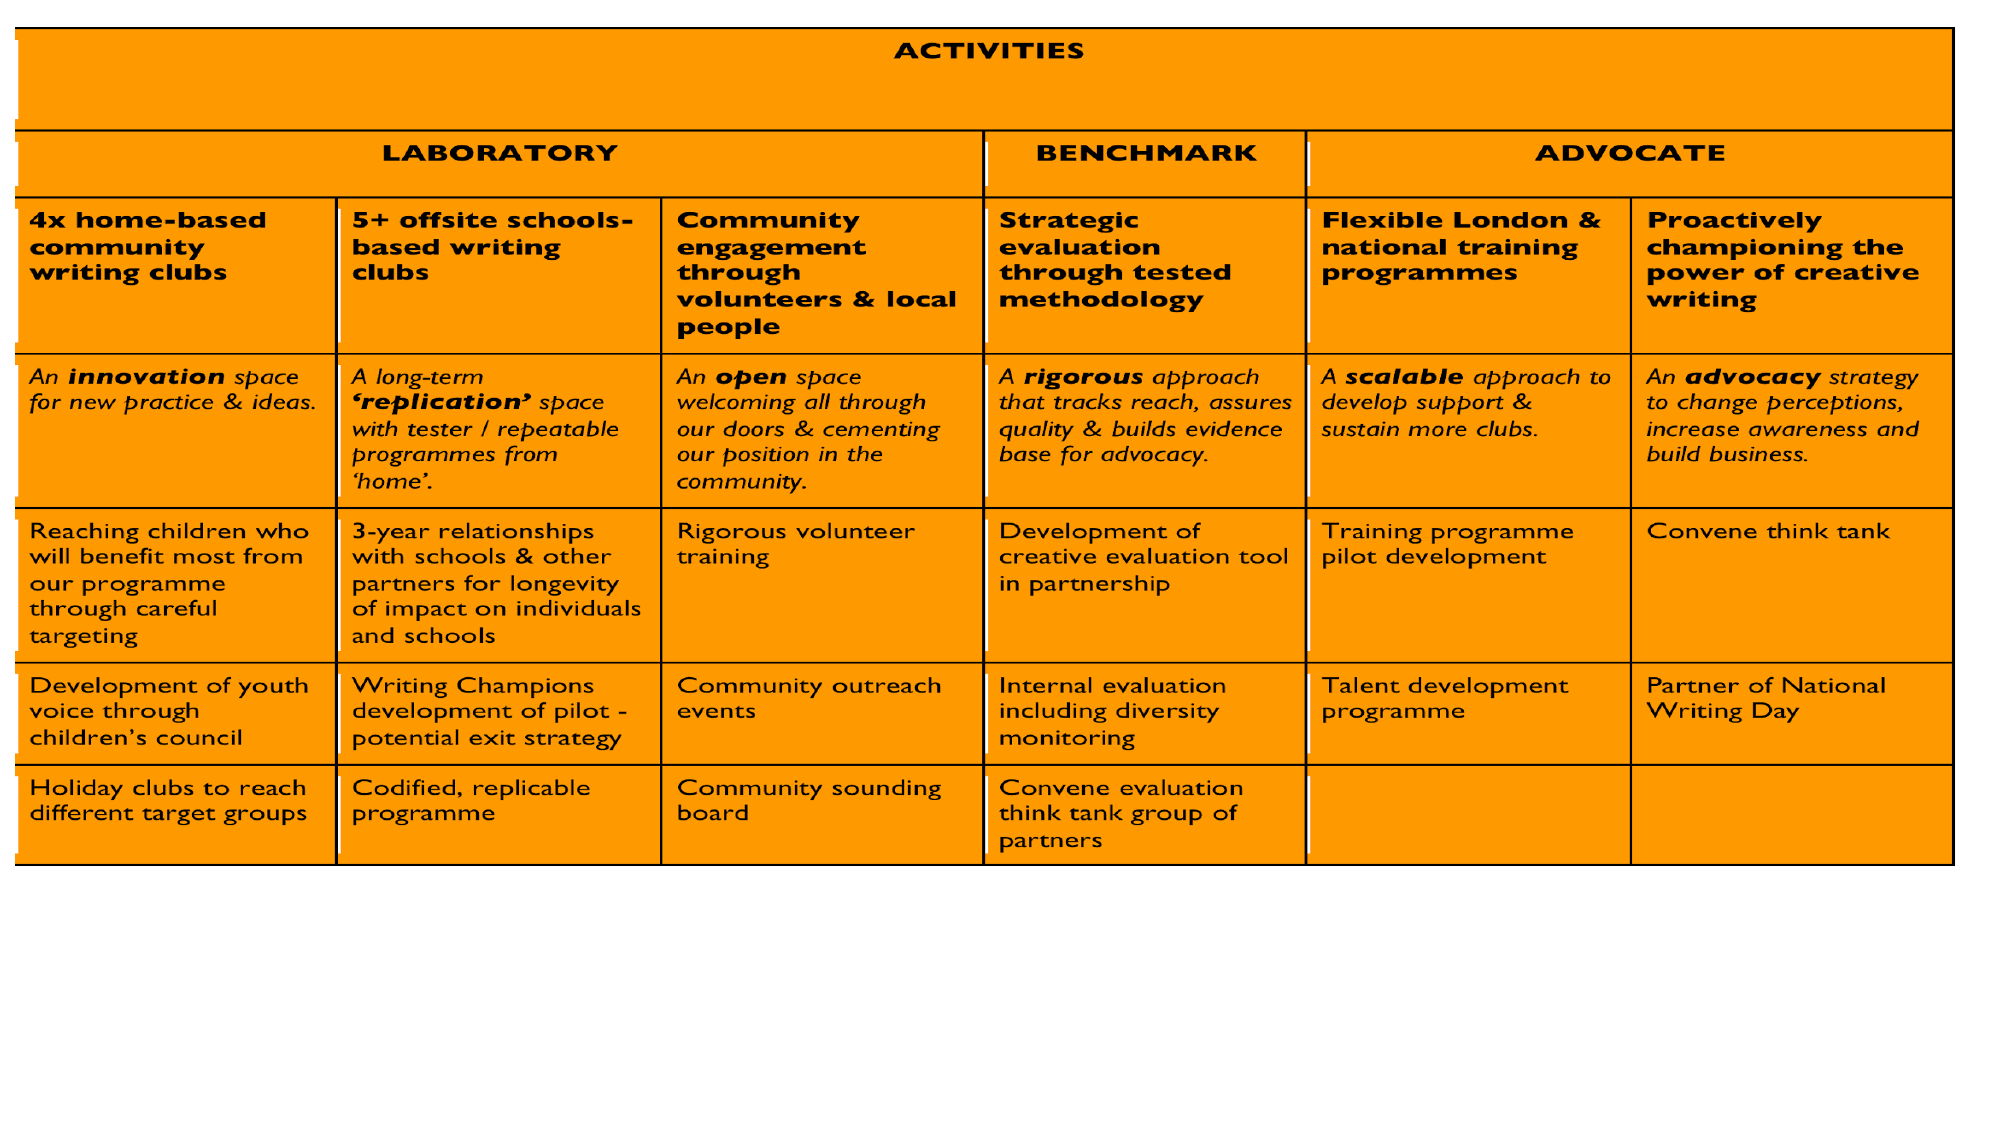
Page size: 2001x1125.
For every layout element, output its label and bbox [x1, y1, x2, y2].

text_box [15, 27, 1985, 897]
